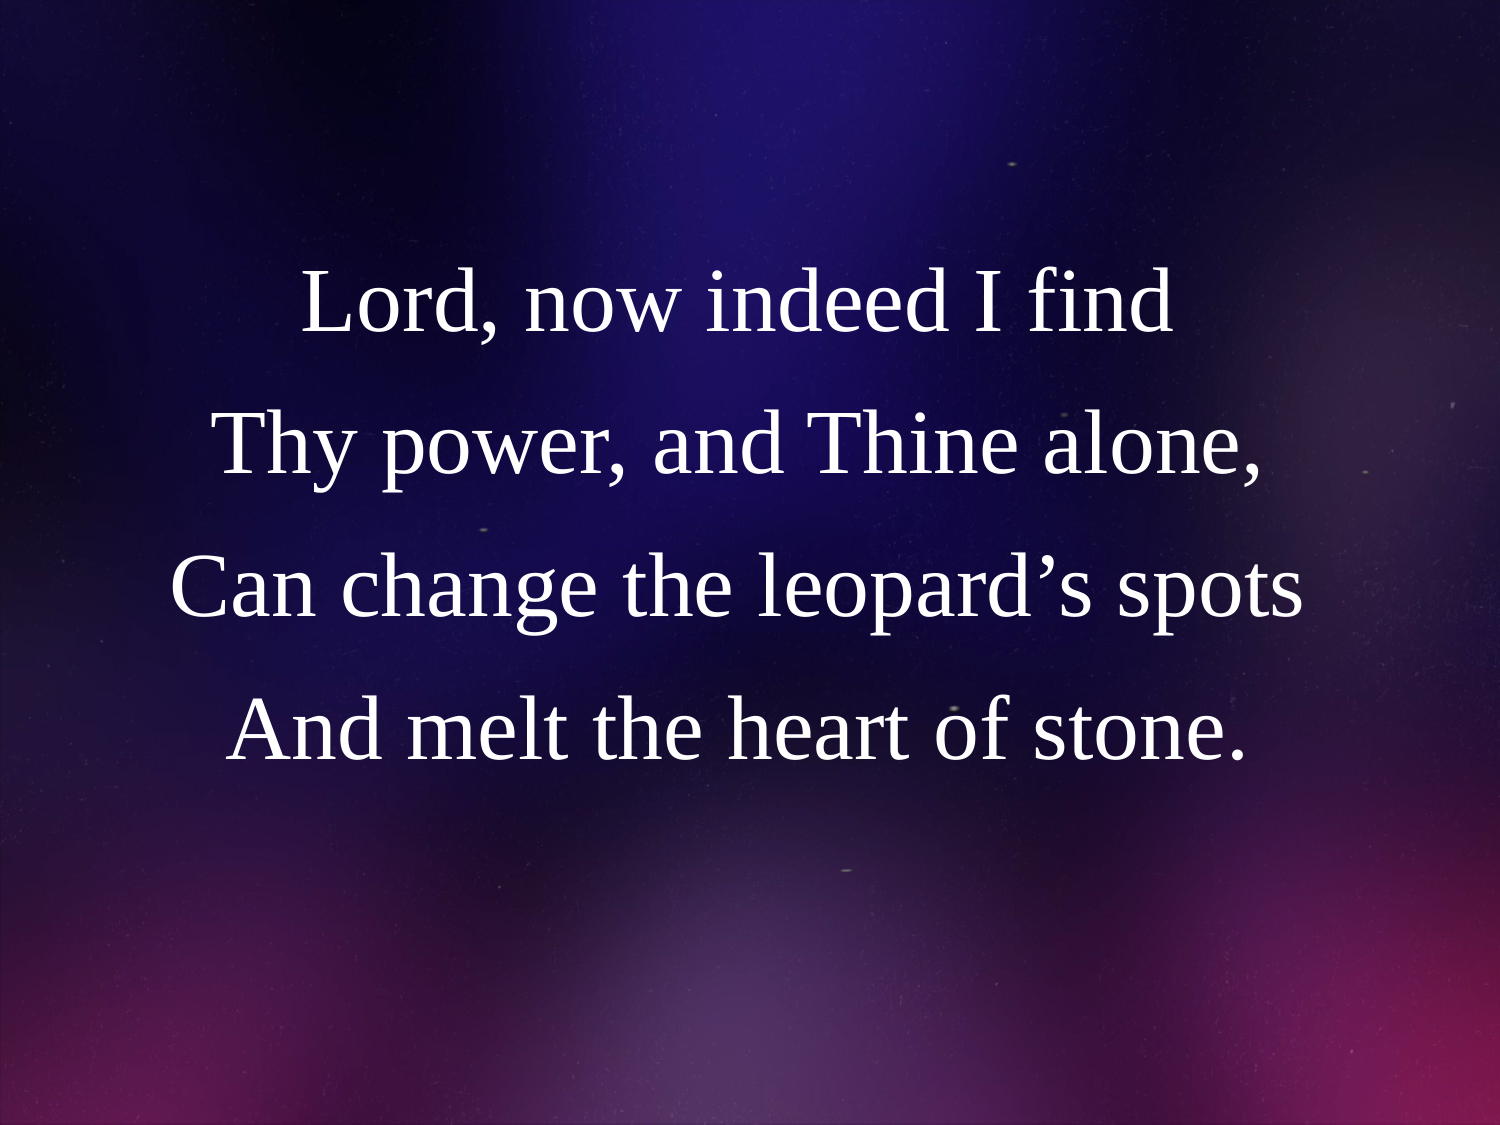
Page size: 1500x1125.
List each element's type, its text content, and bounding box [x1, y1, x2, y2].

picture [0, 0, 1500, 1125]
title Lord, now indeed I find Thy power, and Thine alone, Can change the leopard’s spots And melt the heart of stone. [112, 525, 1388, 713]
